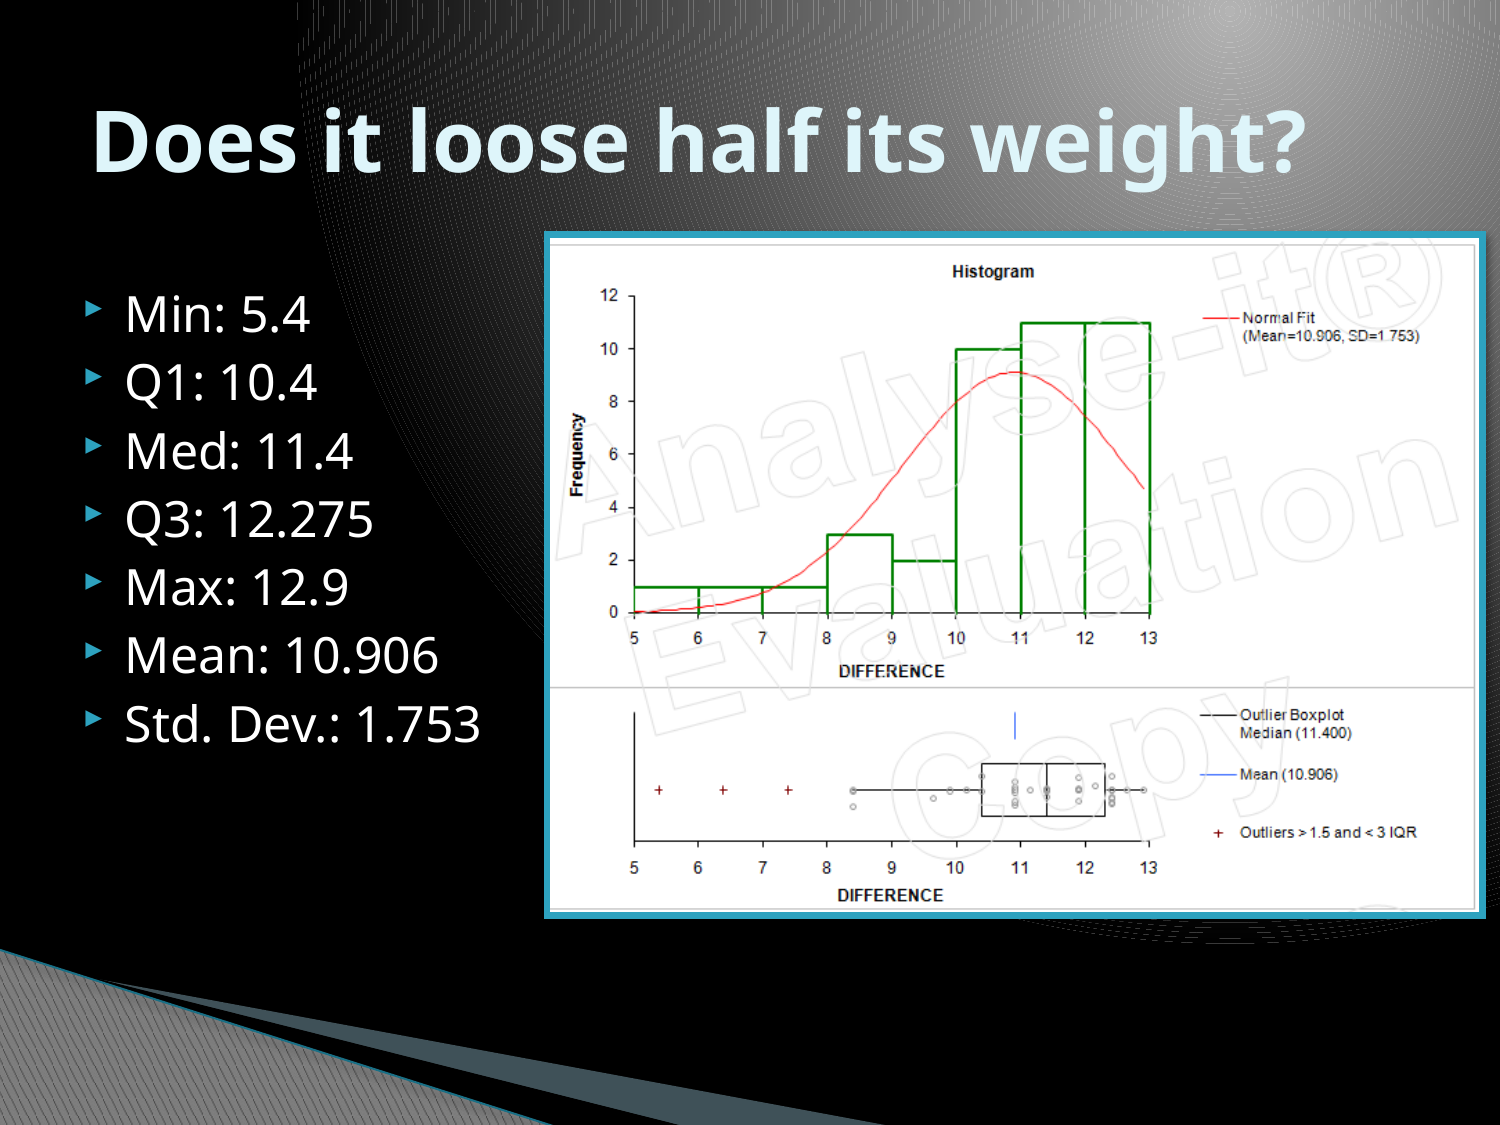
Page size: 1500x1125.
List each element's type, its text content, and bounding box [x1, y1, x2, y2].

list Min: 5.4 Q1: 10.4 Med: 11.4 Q3: 12.275 Max: 12.9 Mean: 10.906 Std. Dev.: 1.753 [50, 275, 541, 788]
picture [0, 952, 543, 1125]
title Does it loose half its weight? [75, 45, 1425, 233]
picture [549, 237, 1480, 913]
